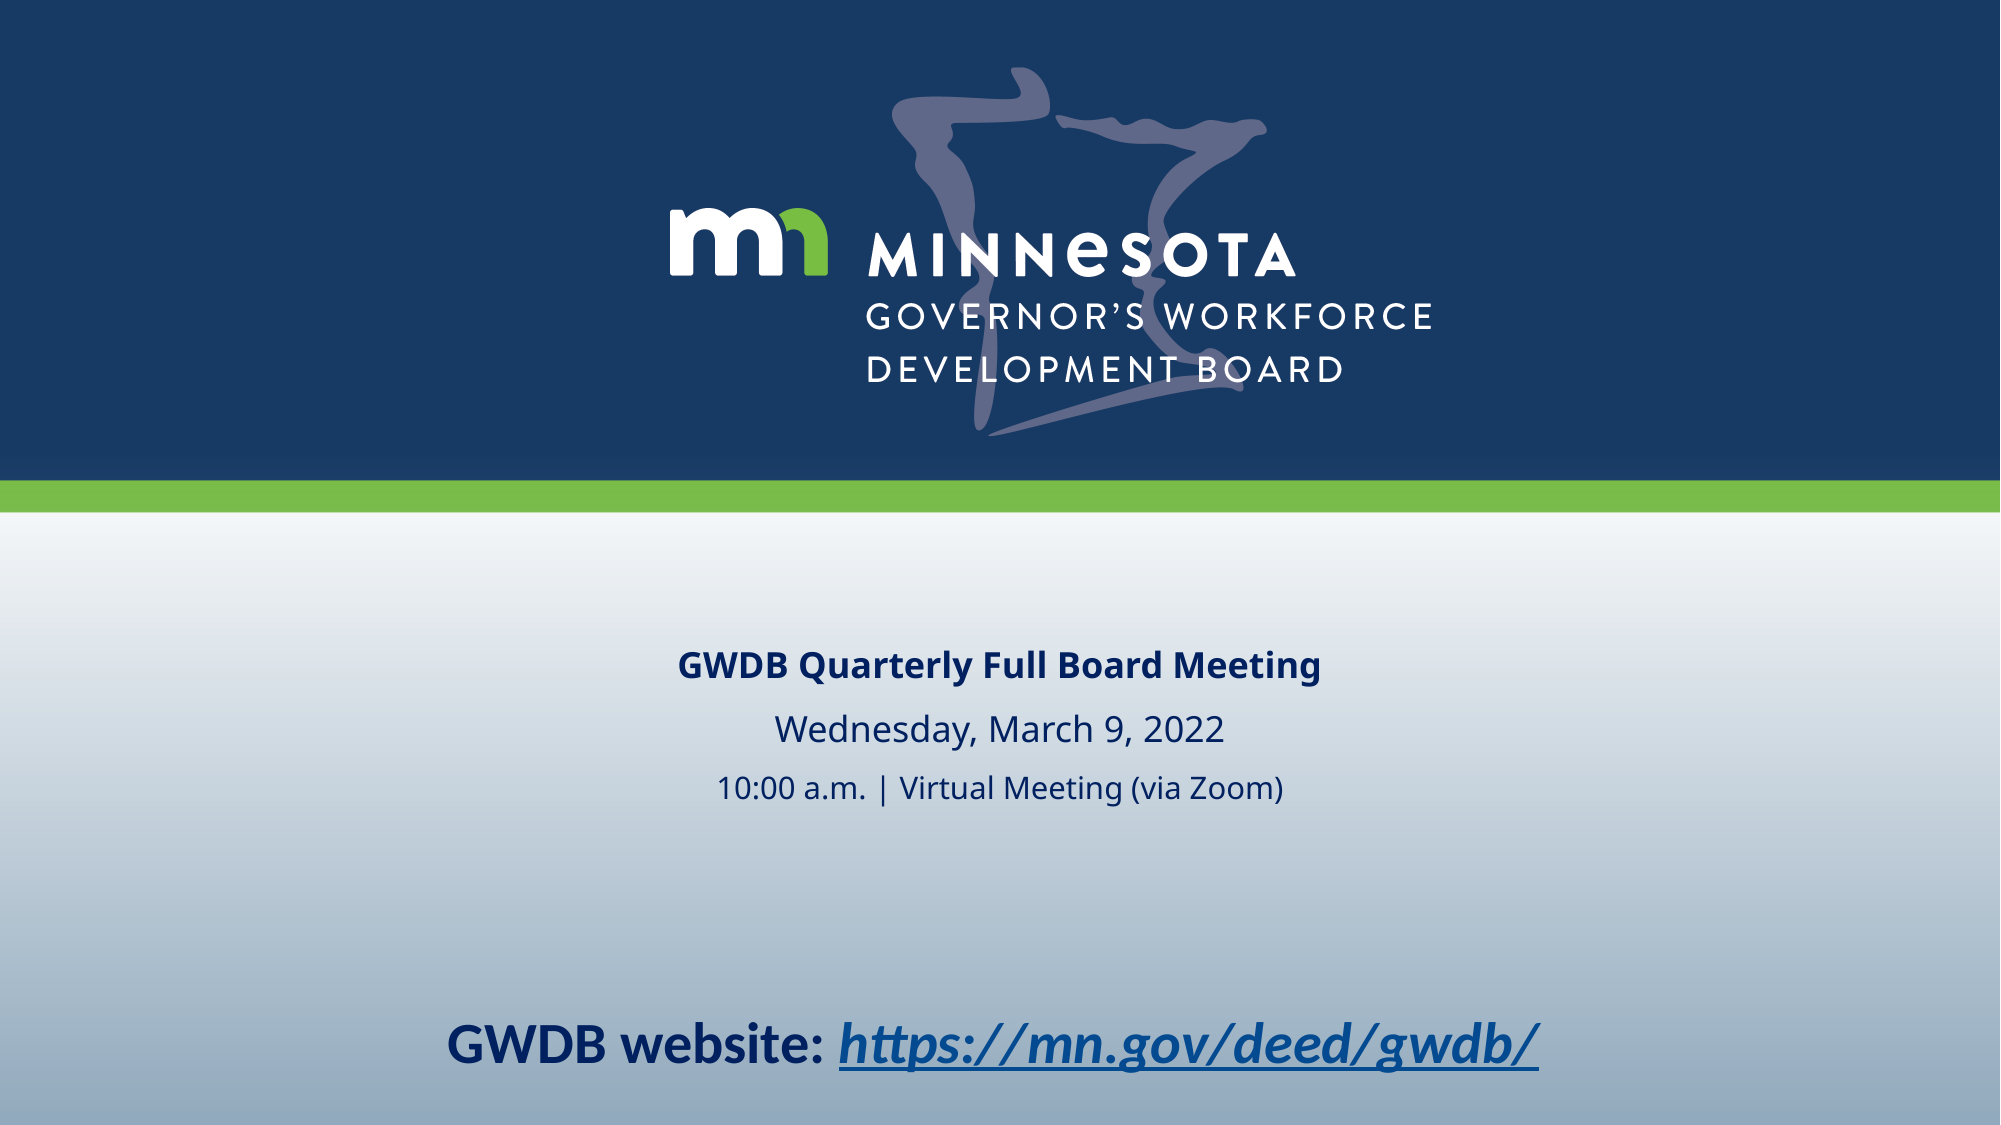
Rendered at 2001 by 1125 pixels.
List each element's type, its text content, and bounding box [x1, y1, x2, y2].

subtitle GWDB website: https://mn.gov/deed/gwdb/ [271, 911, 1729, 1125]
title GWDB Quarterly Full Board Meeting Wednesday, March 9, 2022 10:00 a.m. | Virtual Meeting (via Zoom) [172, 611, 1828, 815]
picture [0, 0, 2000, 1125]
